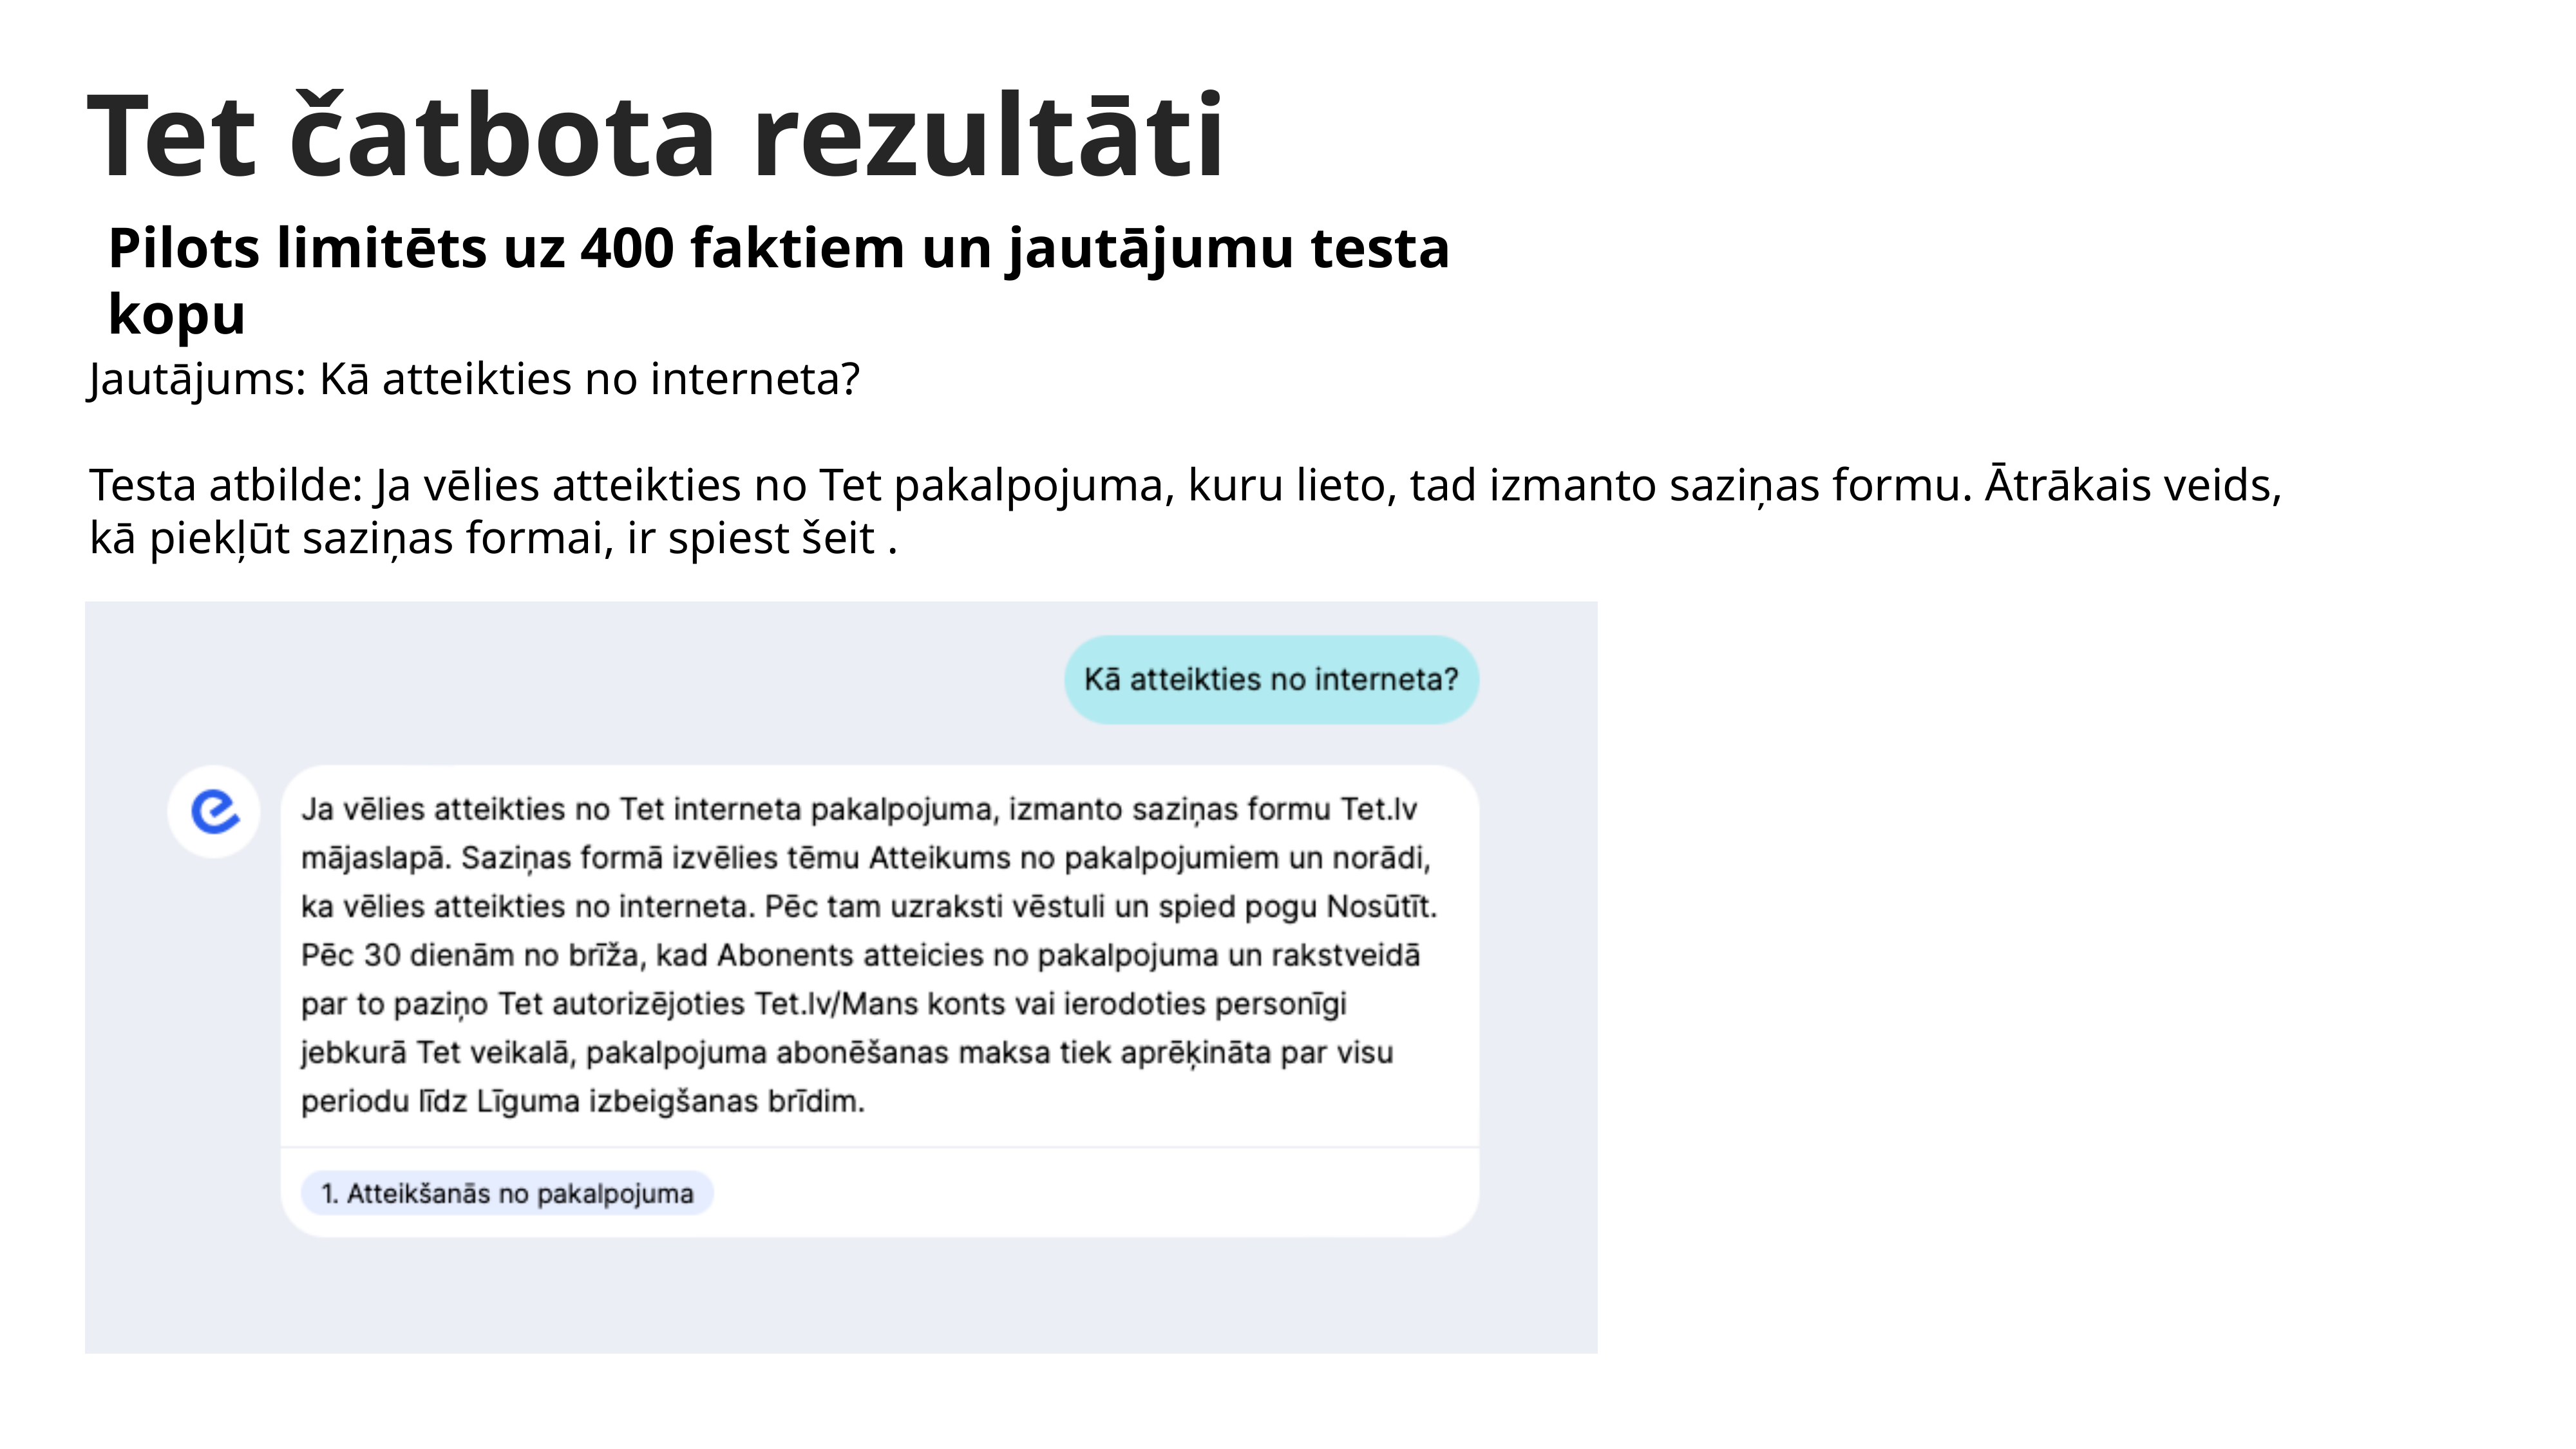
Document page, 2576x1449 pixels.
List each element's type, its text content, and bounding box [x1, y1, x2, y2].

text_box Jautājums: Kā atteikties no interneta? Testa atbilde: Ja vēlies atteikties no Tet pakalpojuma, kuru lieto, tad izmanto saziņas formu. Ātrākais veids, kā piekļūt saziņas formai, ir spiest šeit . [83, 345, 2323, 833]
text_box Tet čatbota rezultāti [80, 57, 2525, 203]
list Pilots limitēts uz 400 faktiem un jautājumu testa kopu [101, 206, 1524, 312]
picture [84, 601, 1598, 1354]
